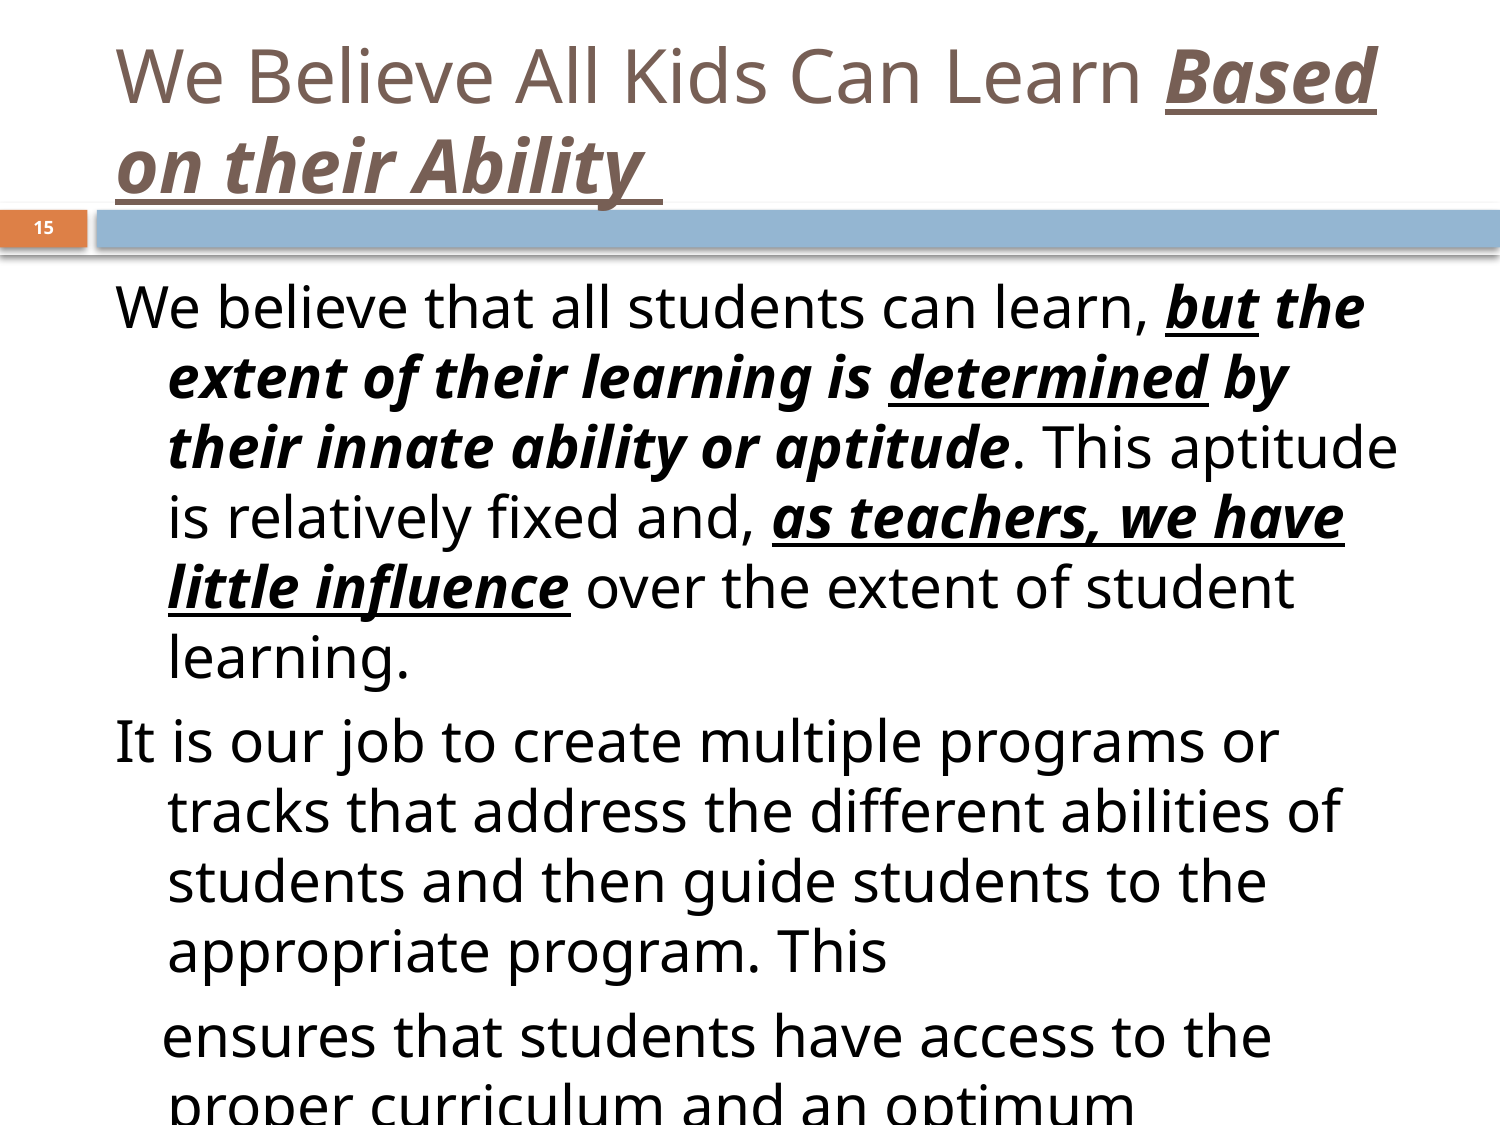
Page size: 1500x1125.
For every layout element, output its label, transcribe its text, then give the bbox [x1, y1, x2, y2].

list We believe that all students can learn, but the extent of their learning is determined by their innate ability or aptitude. This aptitude is relatively fixed and, as teachers, we have little influence over the extent of student learning. It is our job to create multiple programs or tracks that address the different abilities of students and then guide students to the appropriate program. This ensures that students have access to the proper curriculum and an optimum opportunity to master material appropriate to their ability. [100, 262, 1439, 1001]
slide_number 15 [0, 208, 88, 249]
title We Believe All Kids Can Learn Based on their Ability [100, 37, 1439, 201]
